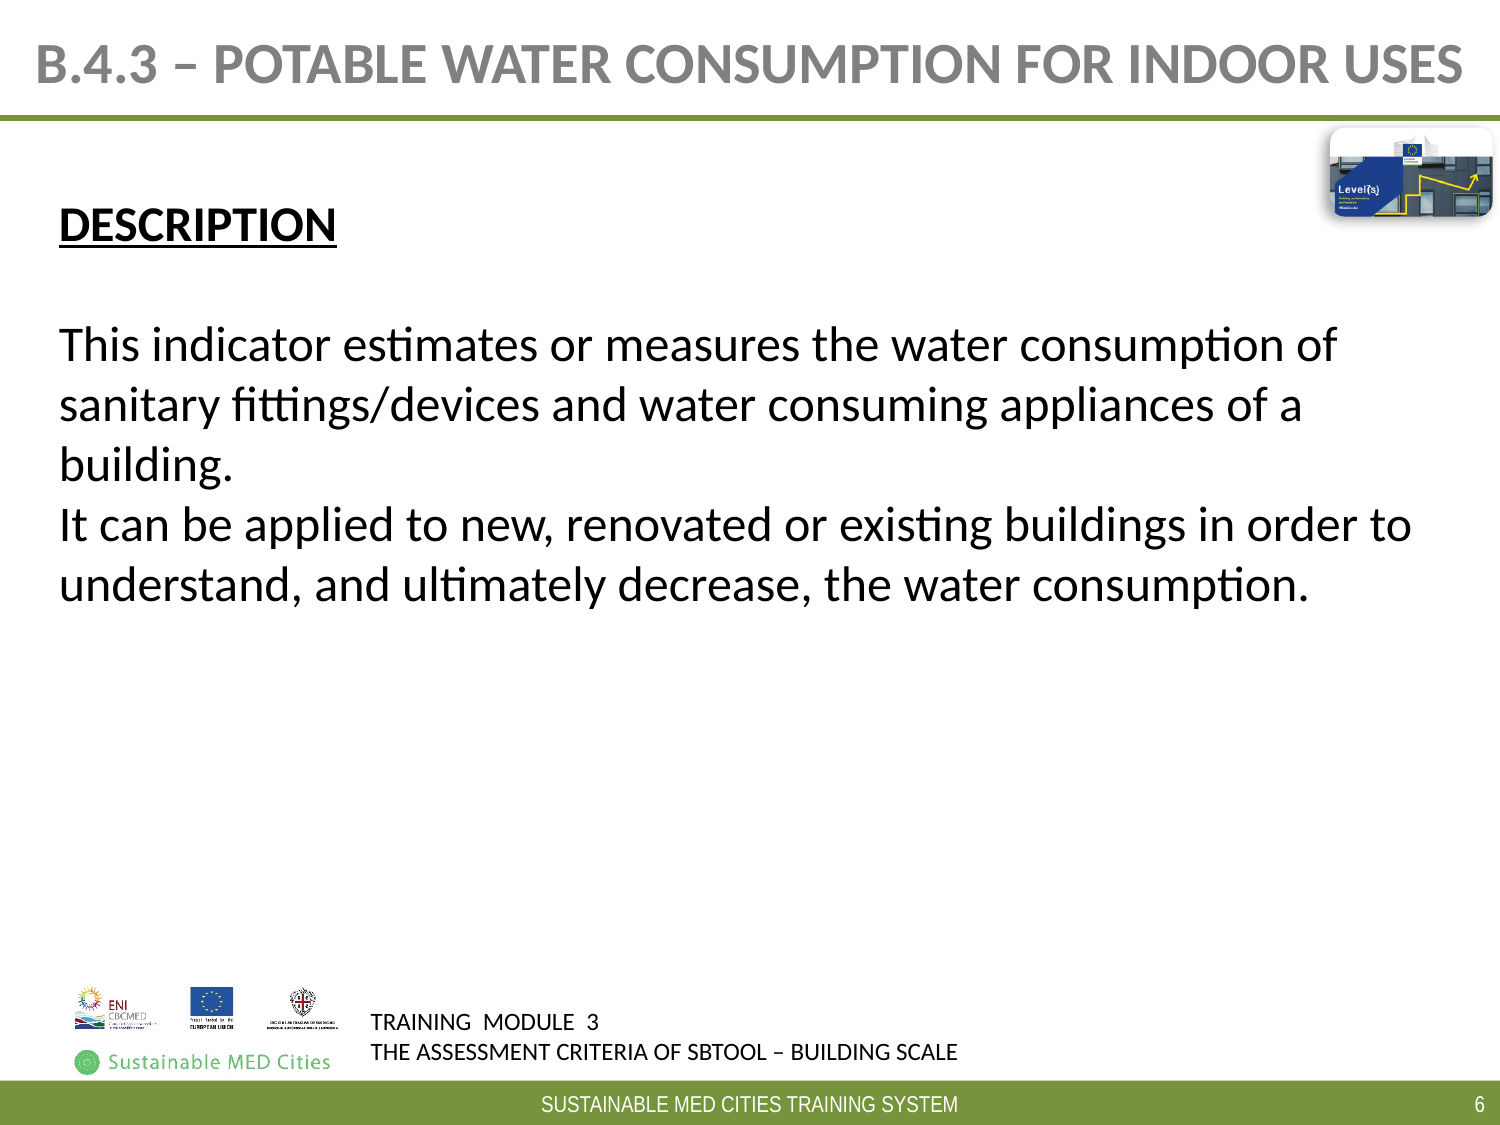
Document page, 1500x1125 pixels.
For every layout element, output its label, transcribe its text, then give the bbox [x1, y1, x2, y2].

title B.4.3 – POTABLE WATER CONSUMPTION FOR INDOOR USES [0, 0, 1500, 121]
list DESCRIPTION This indicator estimates or measures the water consumption of sanitary fittings/devices and water consuming appliances of a building. It can be applied to new, renovated or existing buildings in order to understand, and ultimately decrease, the water consumption. [43, 184, 1452, 944]
picture [62, 978, 356, 1080]
slide_number 6 [1149, 1081, 1500, 1125]
picture [1329, 127, 1493, 217]
